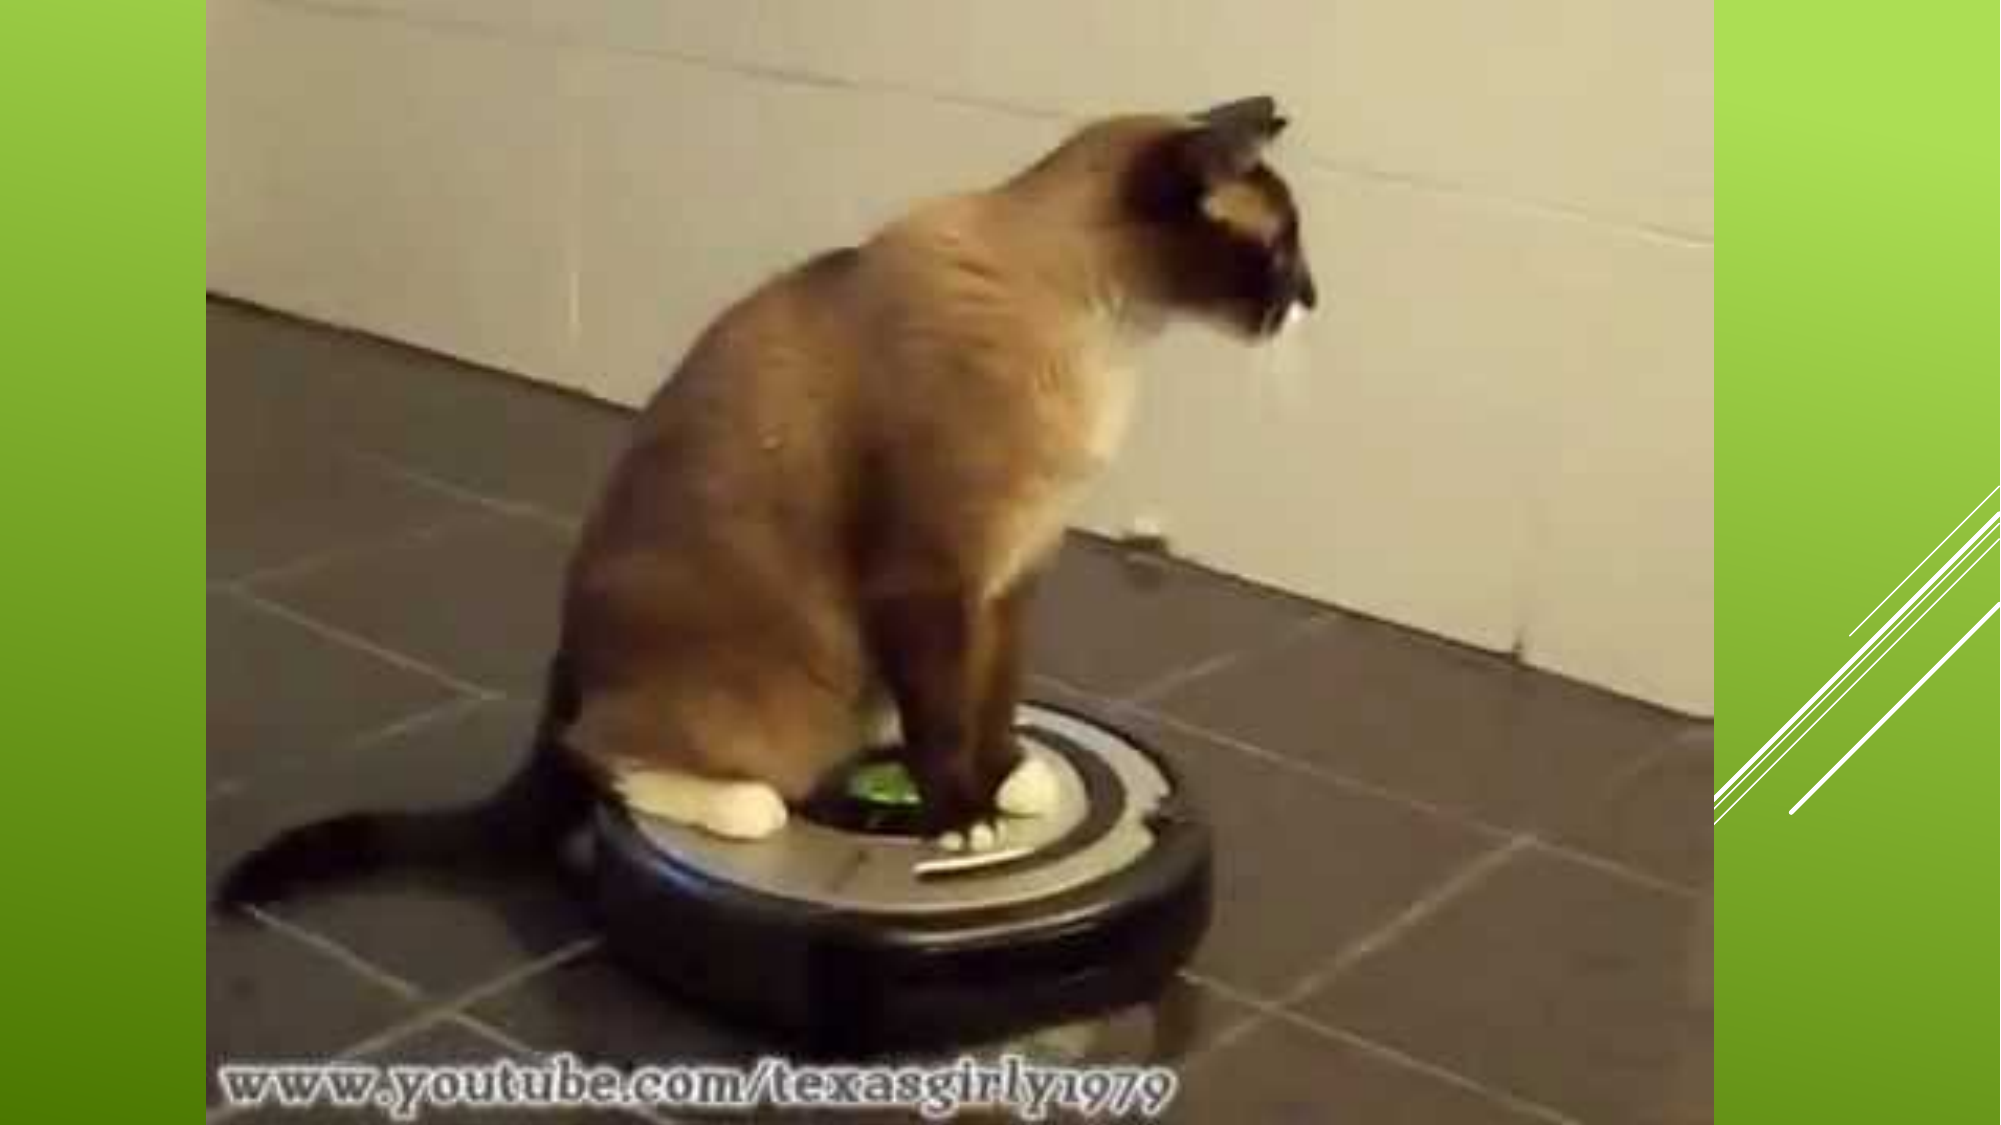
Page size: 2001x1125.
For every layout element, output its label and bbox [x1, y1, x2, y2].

picture [206, 0, 1714, 1125]
